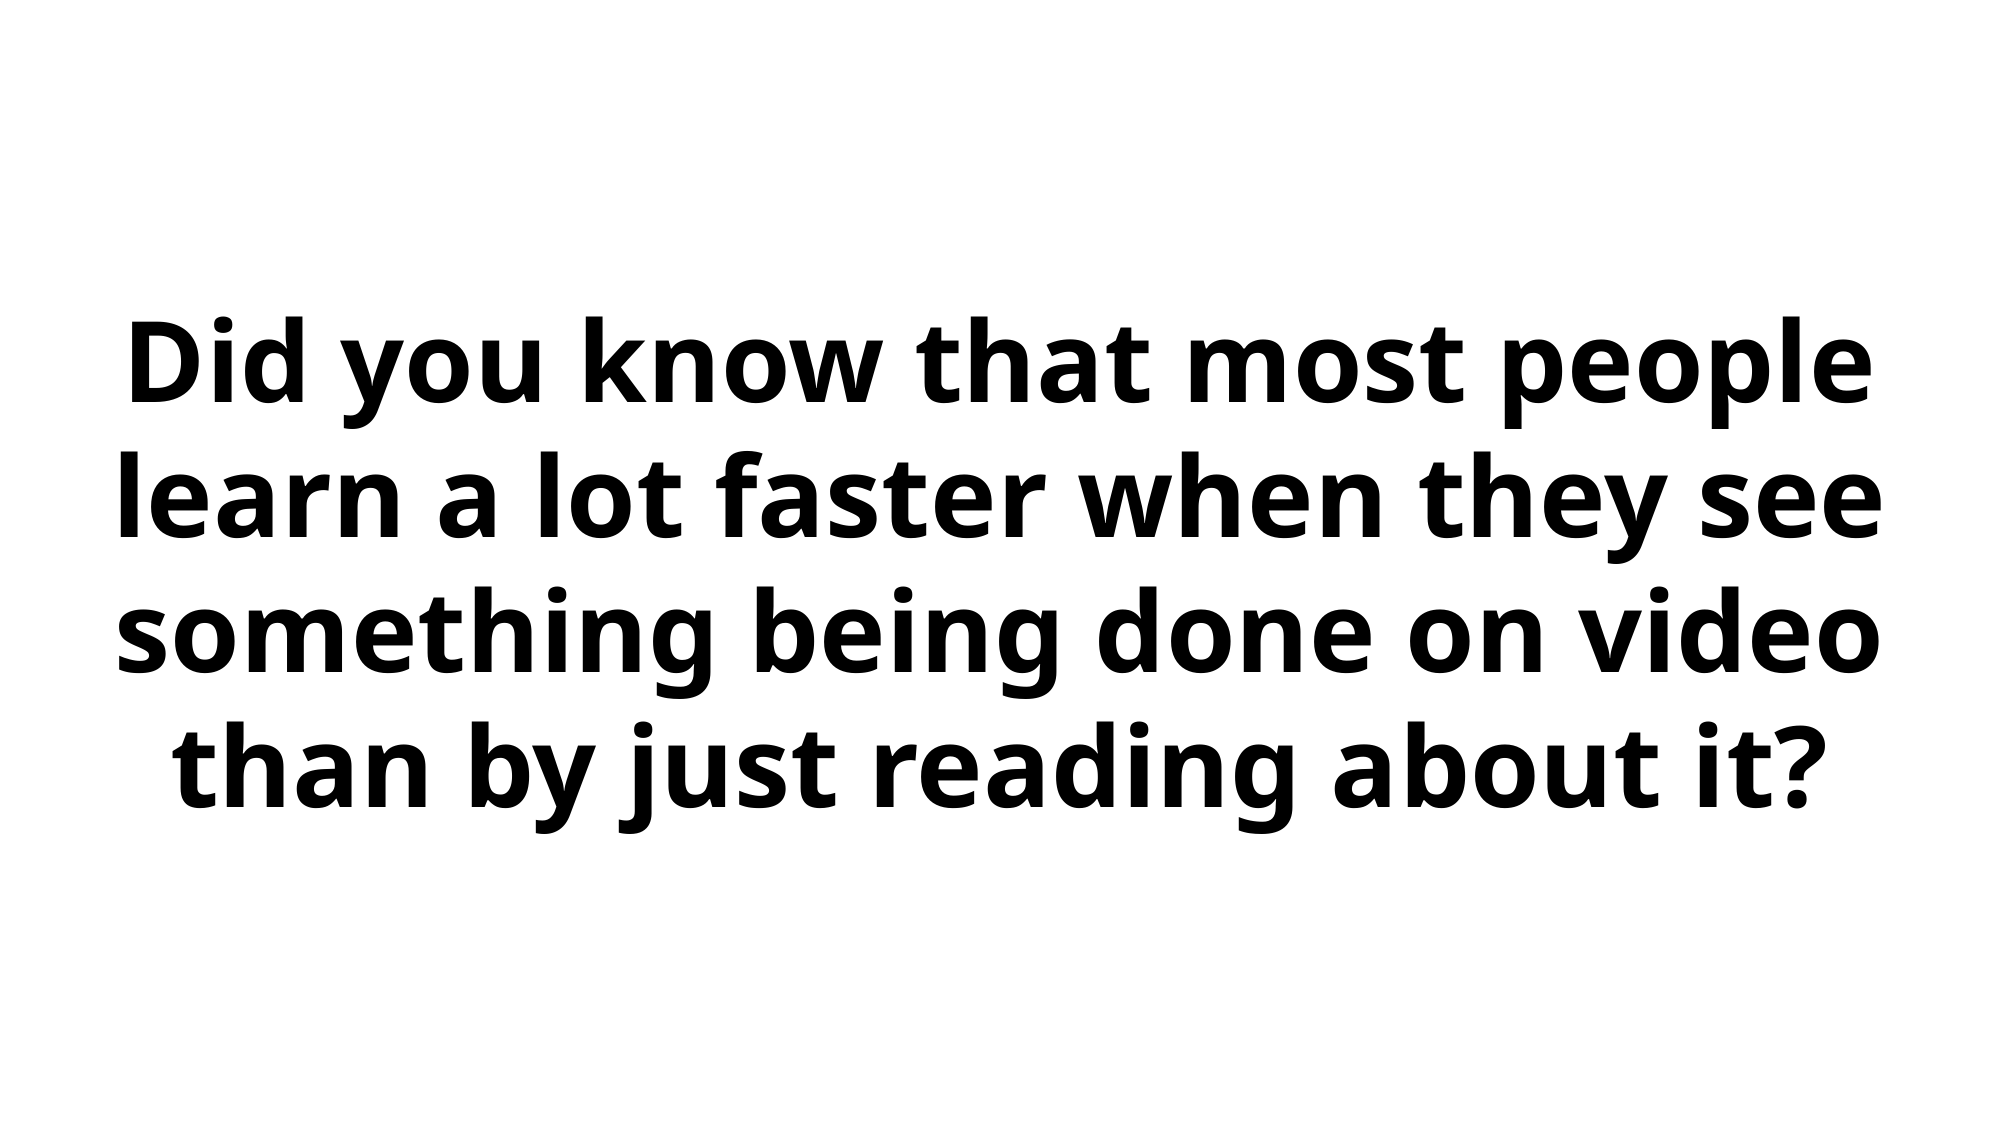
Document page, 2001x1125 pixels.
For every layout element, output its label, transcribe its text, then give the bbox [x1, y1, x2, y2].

text_box Did you know that most people learn a lot faster when they see something being done on video than by just reading about it? [81, 282, 1919, 837]
